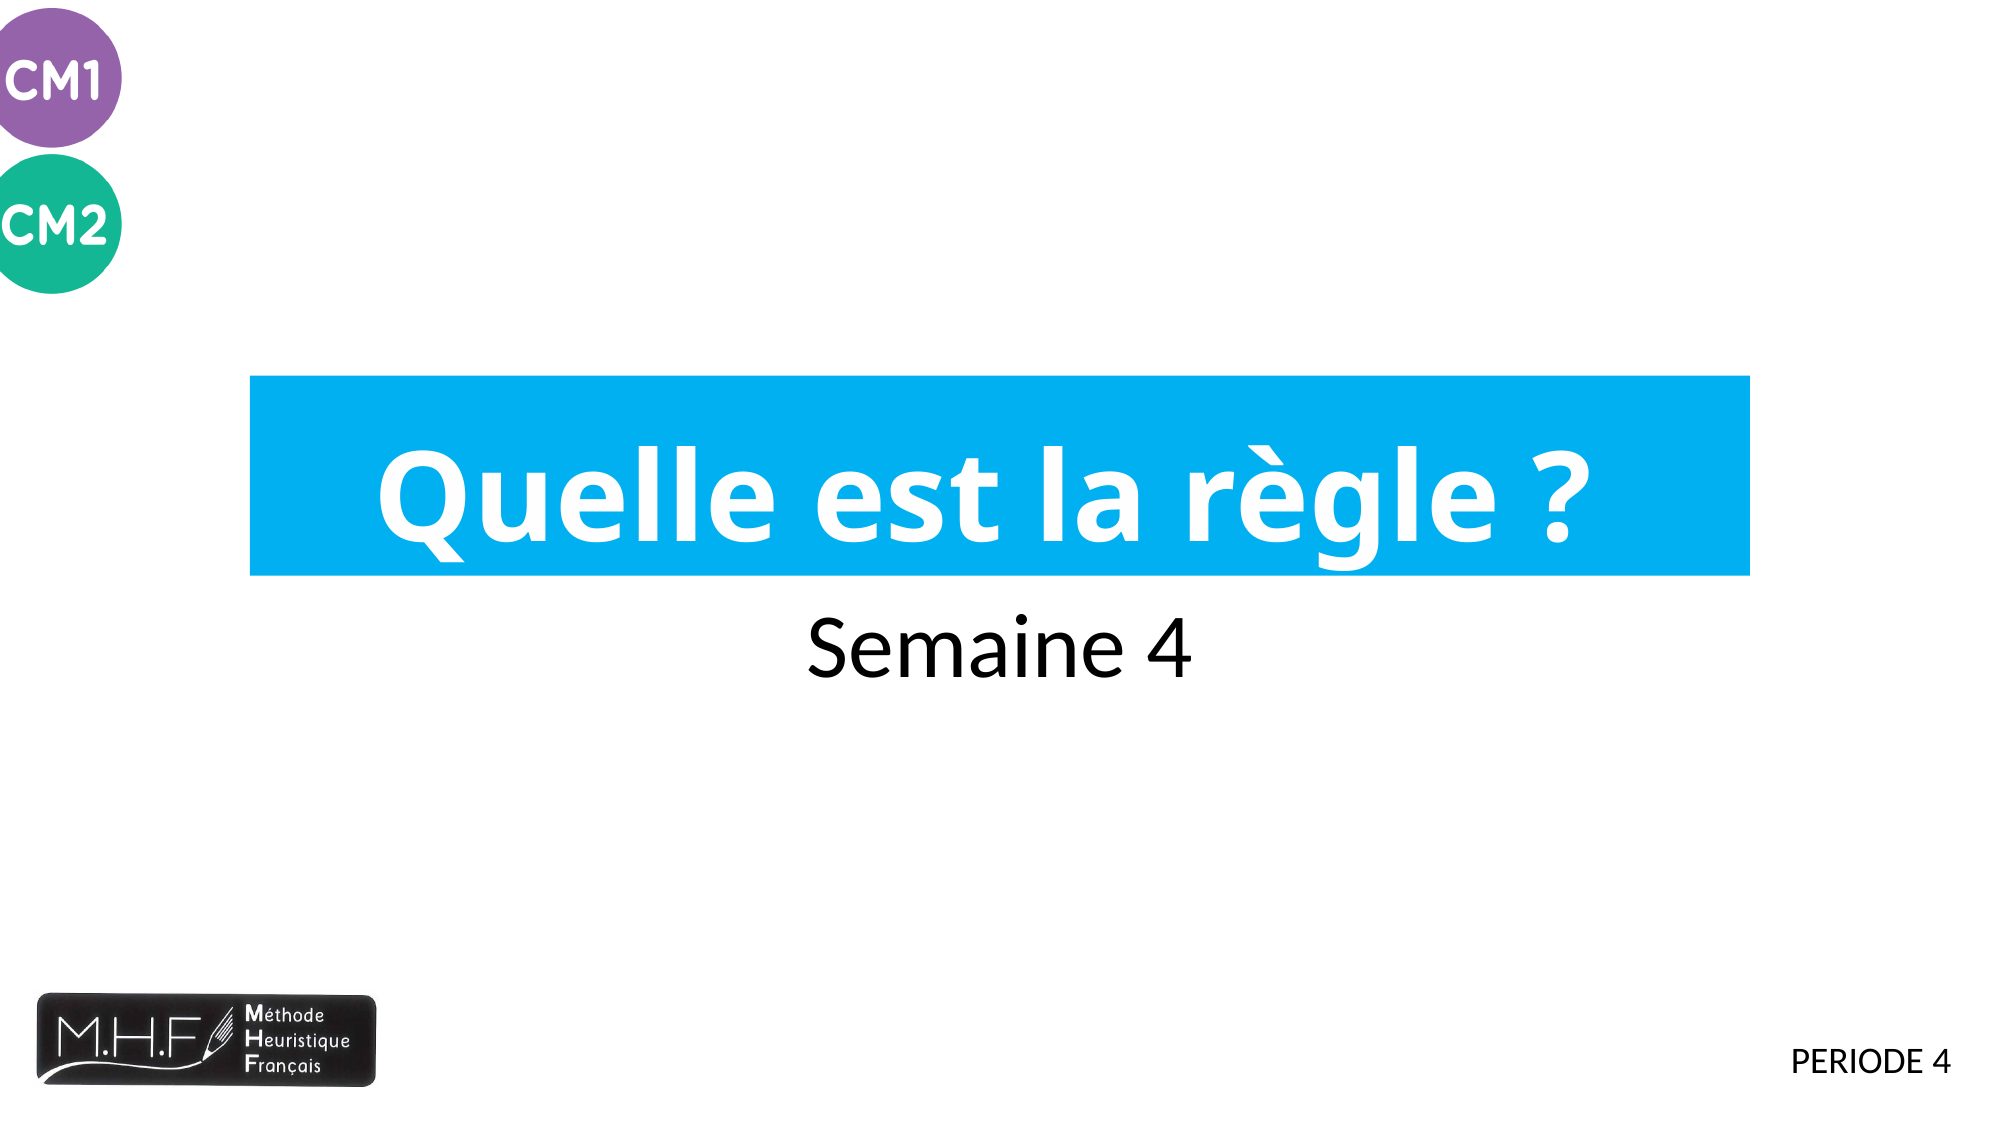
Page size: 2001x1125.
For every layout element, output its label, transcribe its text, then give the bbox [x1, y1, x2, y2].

text_box PERIODE 4 [1362, 1028, 1967, 1088]
picture [33, 990, 379, 1089]
title Quelle est la règle ? [249, 375, 1750, 576]
subtitle Semaine 4 [249, 590, 1750, 863]
picture [0, 0, 134, 298]
